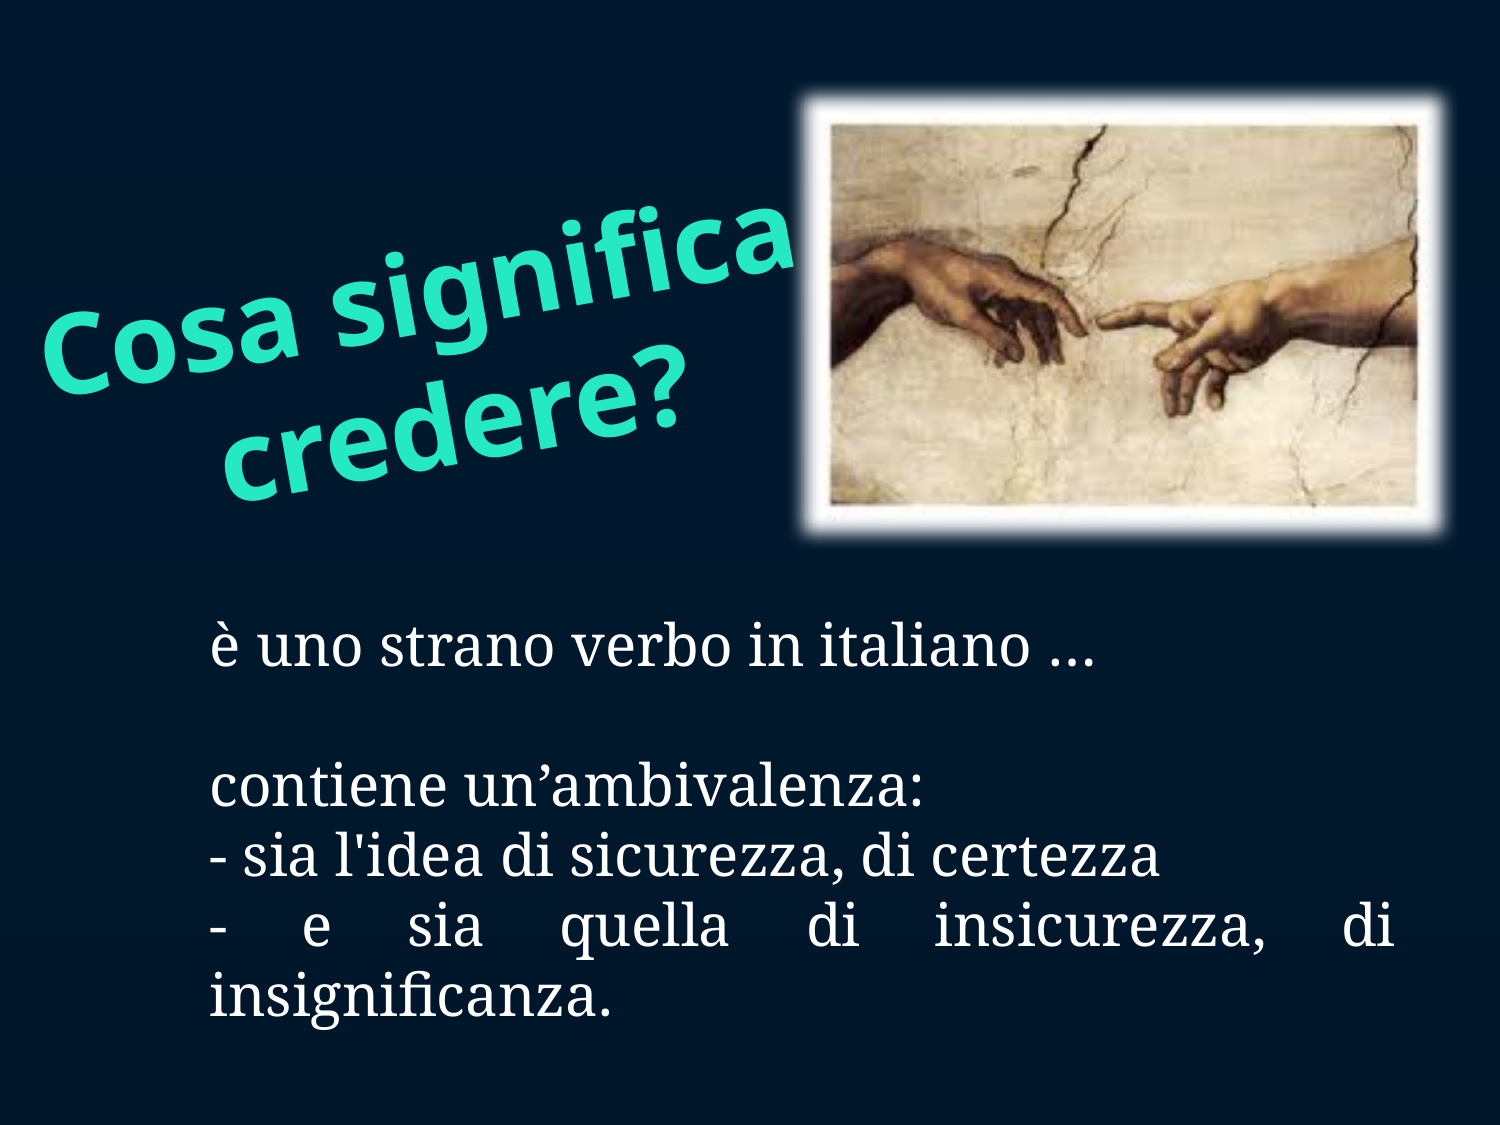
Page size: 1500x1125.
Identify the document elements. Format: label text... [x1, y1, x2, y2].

picture [784, 77, 1460, 552]
text_box è uno strano verbo in italiano … contiene un’ambivalenza: - sia l'idea di sicurezza, di certezza - e sia quella di insicurezza, di insignificanza. [194, 600, 1412, 1036]
text_box Cosa significa credere? [10, 147, 776, 566]
